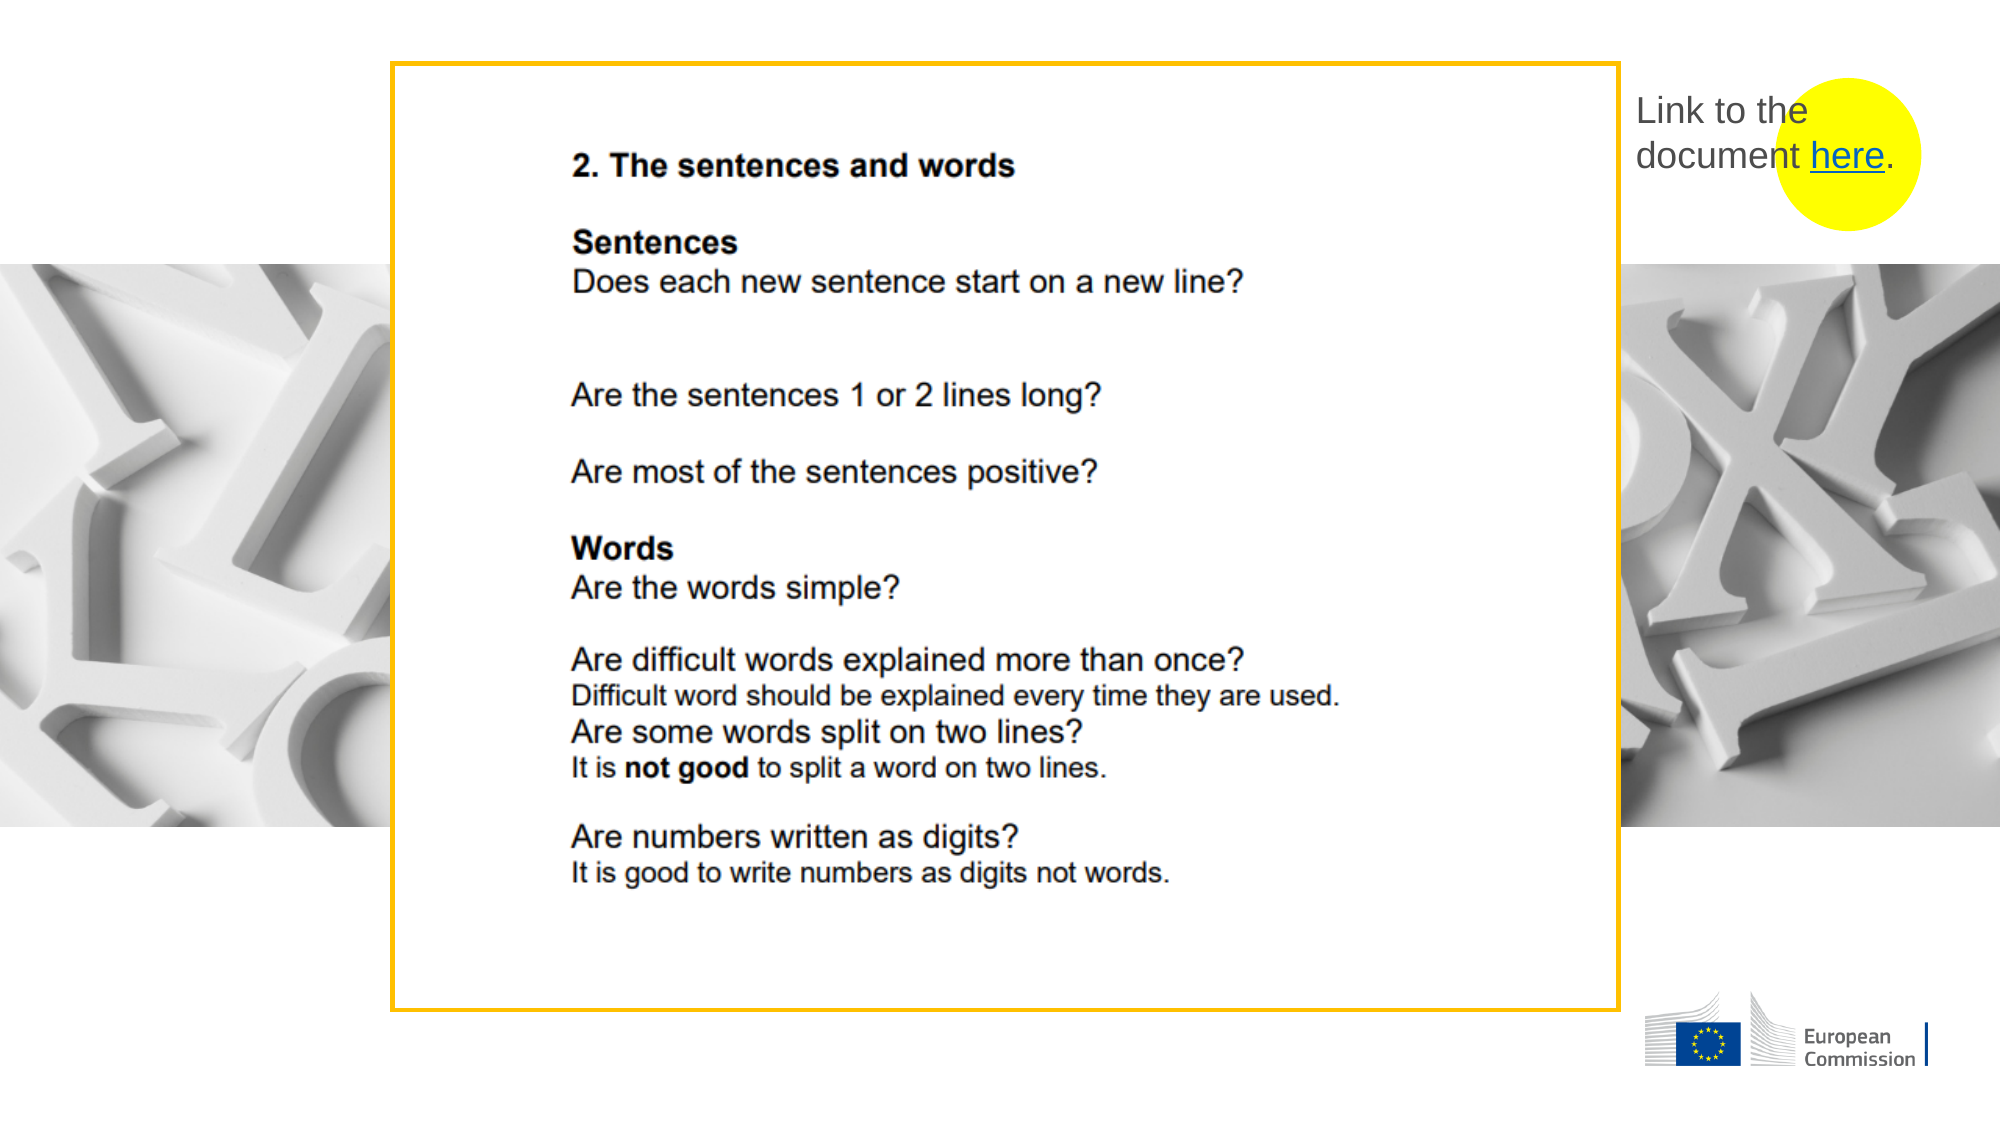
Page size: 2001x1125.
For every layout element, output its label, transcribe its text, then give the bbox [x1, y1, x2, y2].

text_box [391, 62, 1620, 264]
picture [1645, 991, 1928, 1066]
text_box Link to the document here. [1621, 79, 1921, 184]
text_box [392, 141, 1619, 925]
picture [0, 264, 392, 827]
text_box [391, 827, 1620, 1011]
text_box [1780, 184, 1916, 232]
picture [1619, 264, 2000, 827]
